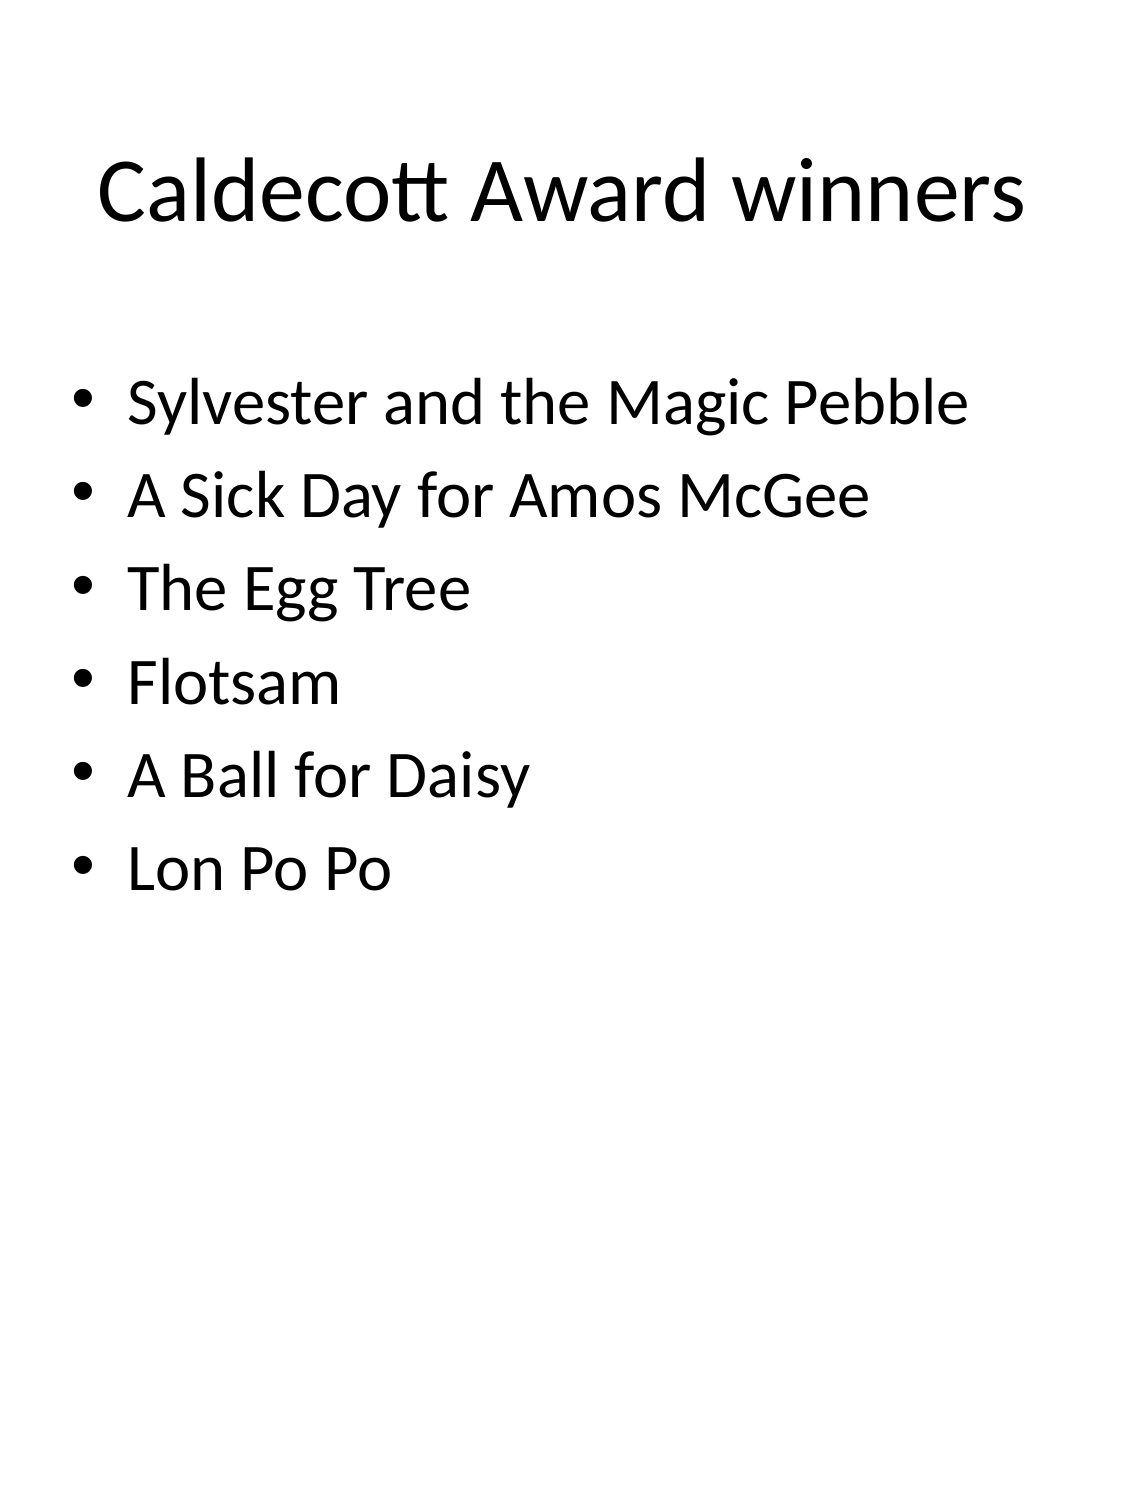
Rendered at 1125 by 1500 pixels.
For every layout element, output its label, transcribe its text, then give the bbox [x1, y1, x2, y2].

title Caldecott Award winners [56, 60, 1069, 310]
list Sylvester and the Magic Pebble A Sick Day for Amos McGee The Egg Tree Flotsam A Ball for Daisy Lon Po Po [56, 350, 1069, 1340]
